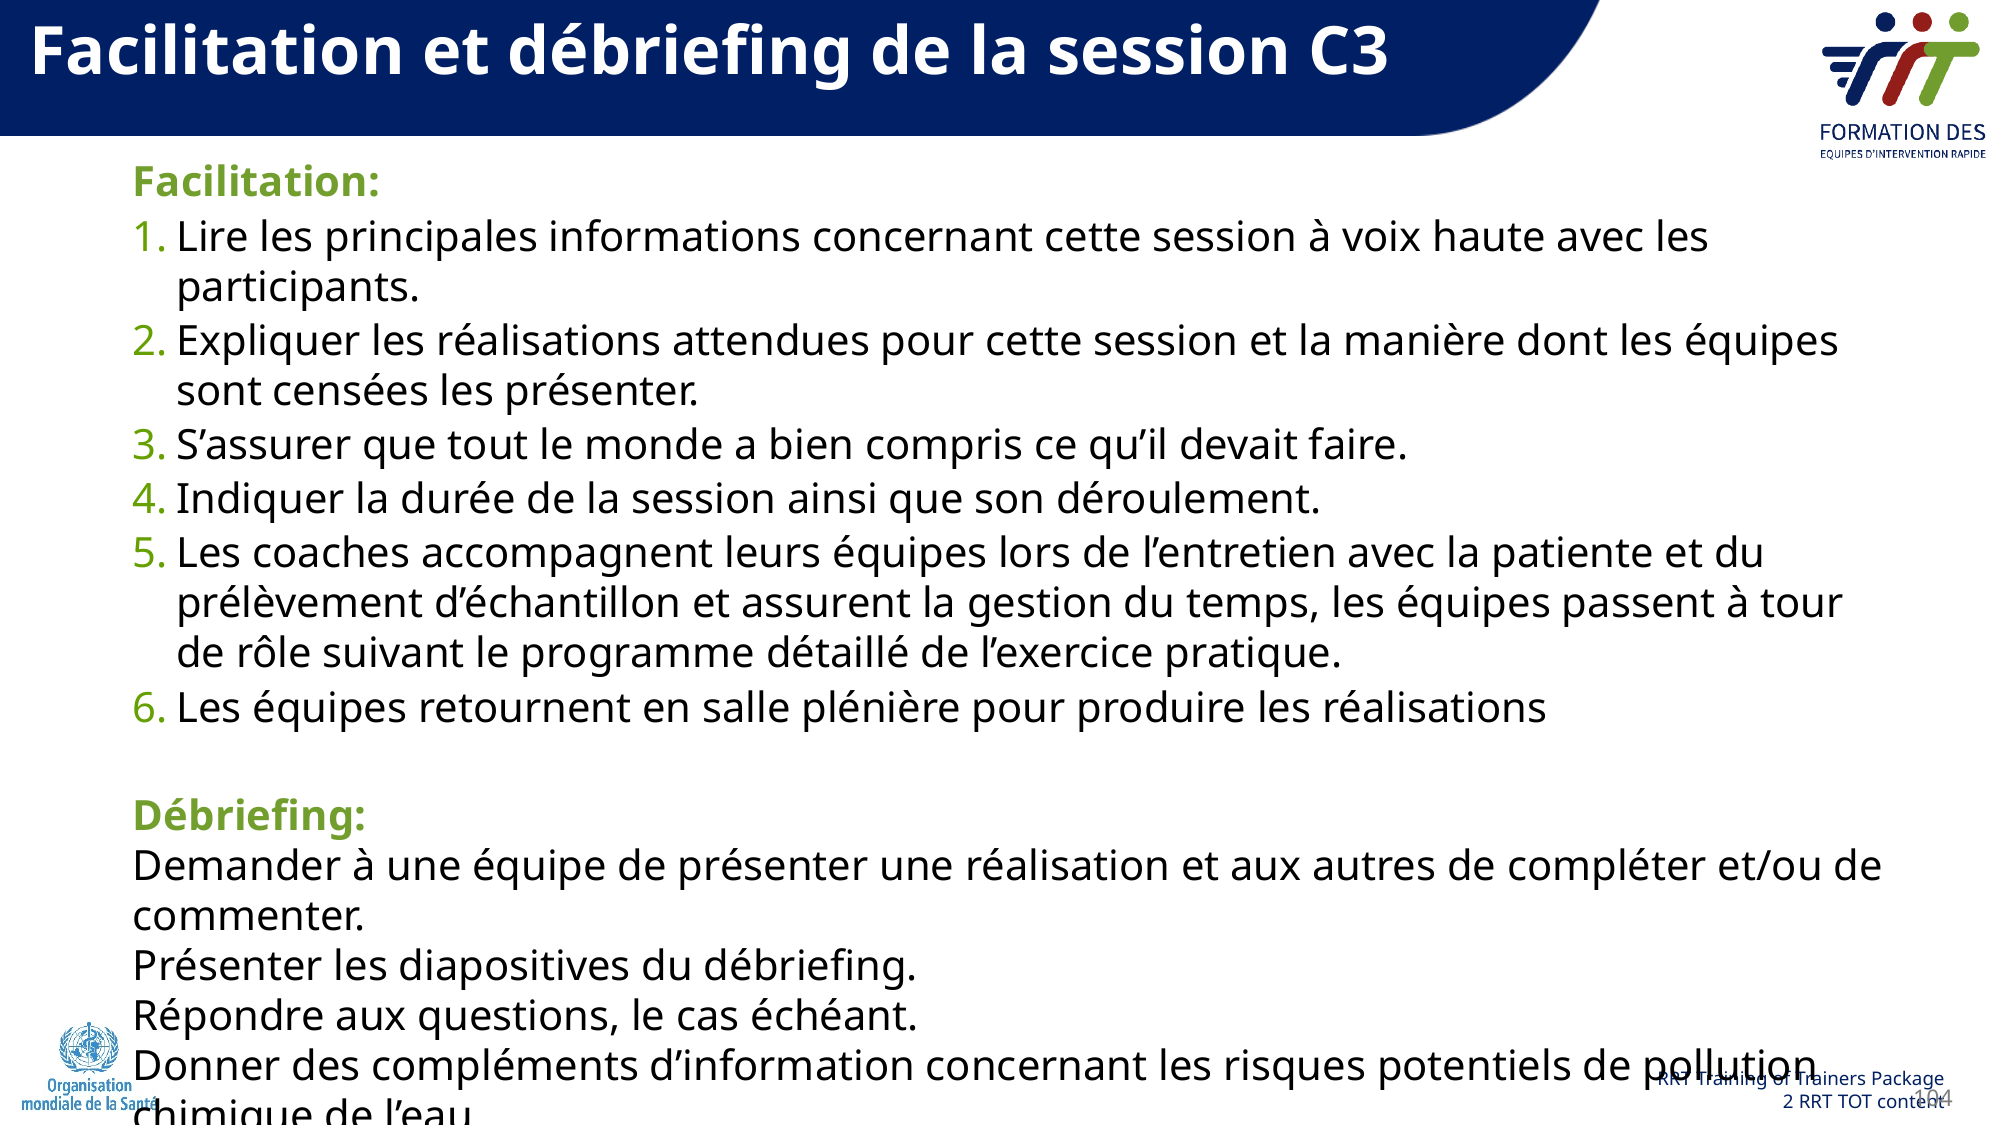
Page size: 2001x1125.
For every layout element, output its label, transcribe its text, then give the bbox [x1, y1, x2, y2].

text_box Facilitation: Lire les principales informations concernant cette session à voix haute avec les participants. Expliquer les réalisations attendues pour cette session et la manière dont les équipes sont censées les présenter. S’assurer que tout le monde a bien compris ce qu’il devait faire. Indiquer la durée de la session ainsi que son déroulement. Les coaches accompagnent leurs équipes lors de l’entretien avec la patiente et du prélèvement d’échantillon et assurent la gestion du temps, les équipes passent à tour de rôle suivant le programme détaillé de l’exercice pratique. Les équipes retournent en salle plénière pour produire les réalisations Débriefing: Demander à une équipe de présenter une réalisation et aux autres de compléter et/ou de commenter. Présenter les diapositives du débriefing. Répondre aux questions, le cas échéant. Donner des compléments d’information concernant les risques potentiels de pollution chimique de l’eau. [125, 147, 1902, 1125]
picture [20, 1020, 125, 1111]
title Facilitation et débriefing de la session C3 [21, 0, 1498, 107]
picture [1820, 11, 1986, 160]
picture [0, 0, 1623, 136]
